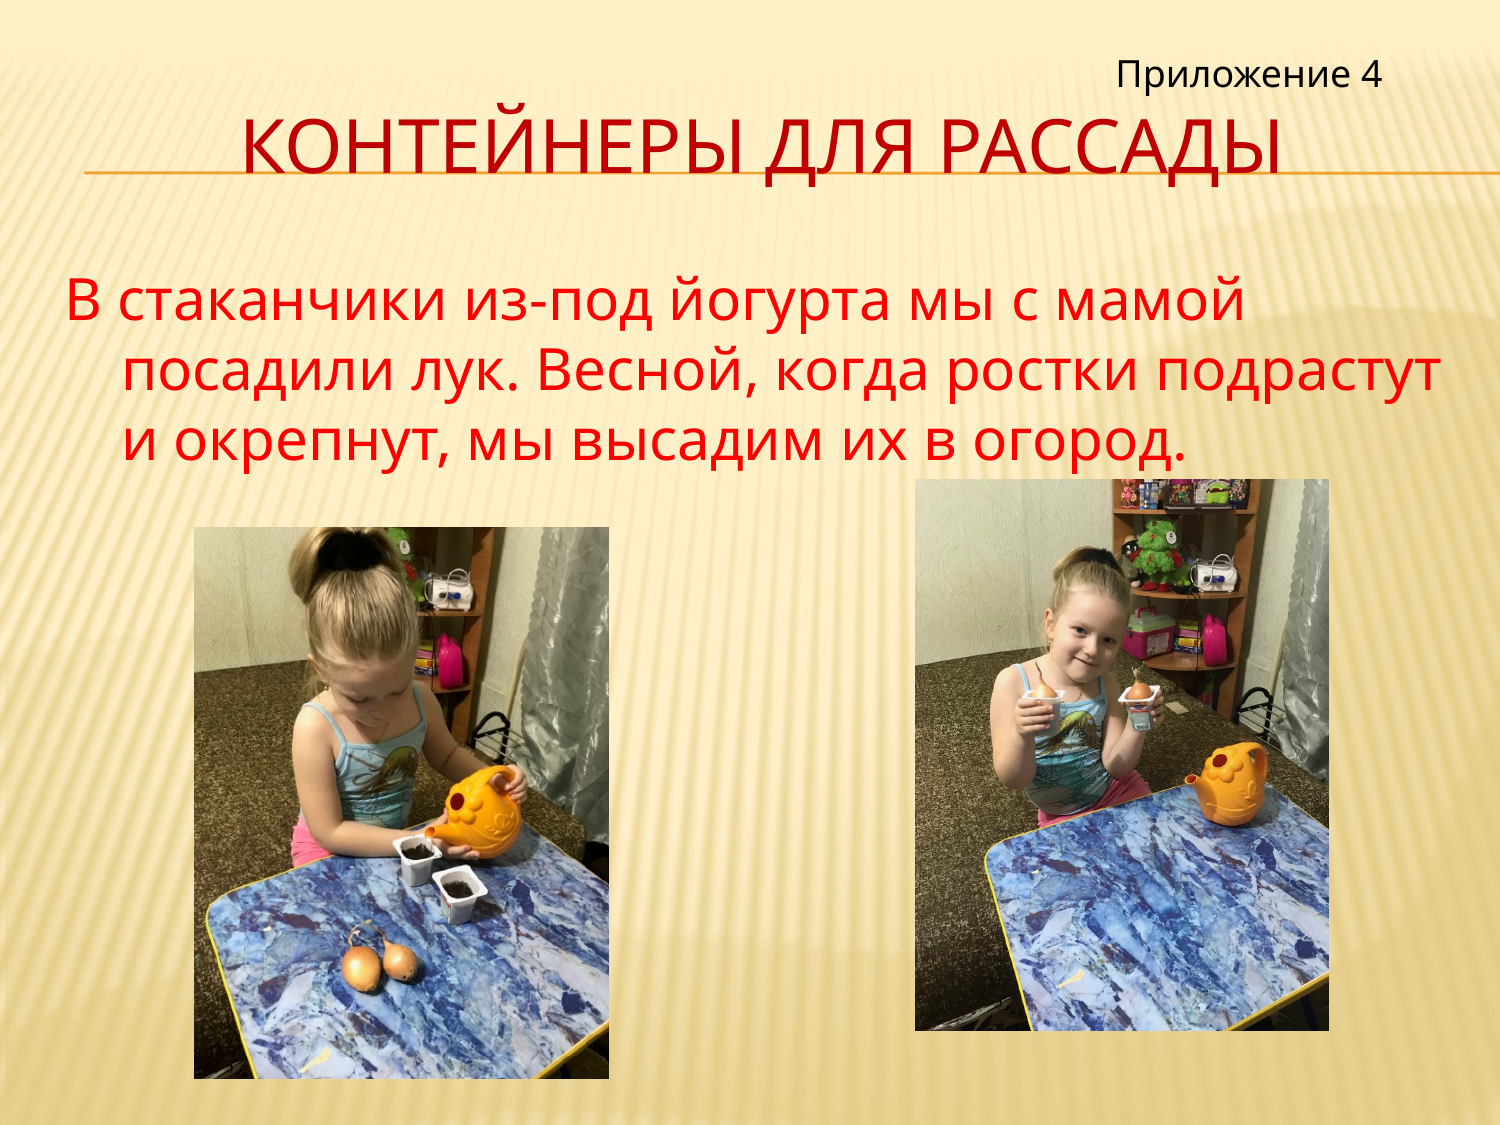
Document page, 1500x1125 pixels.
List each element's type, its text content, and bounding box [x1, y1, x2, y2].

title Контейнеры для рассады [50, 75, 1475, 213]
picture [194, 526, 609, 1079]
picture [915, 479, 1330, 1032]
list В стаканчики из-под йогурта мы с мамой посадили лук. Весной, когда ростки подрастут и окрепнут, мы высадим их в огород. [50, 254, 1475, 998]
text_box Приложение 4 [1100, 42, 1398, 103]
